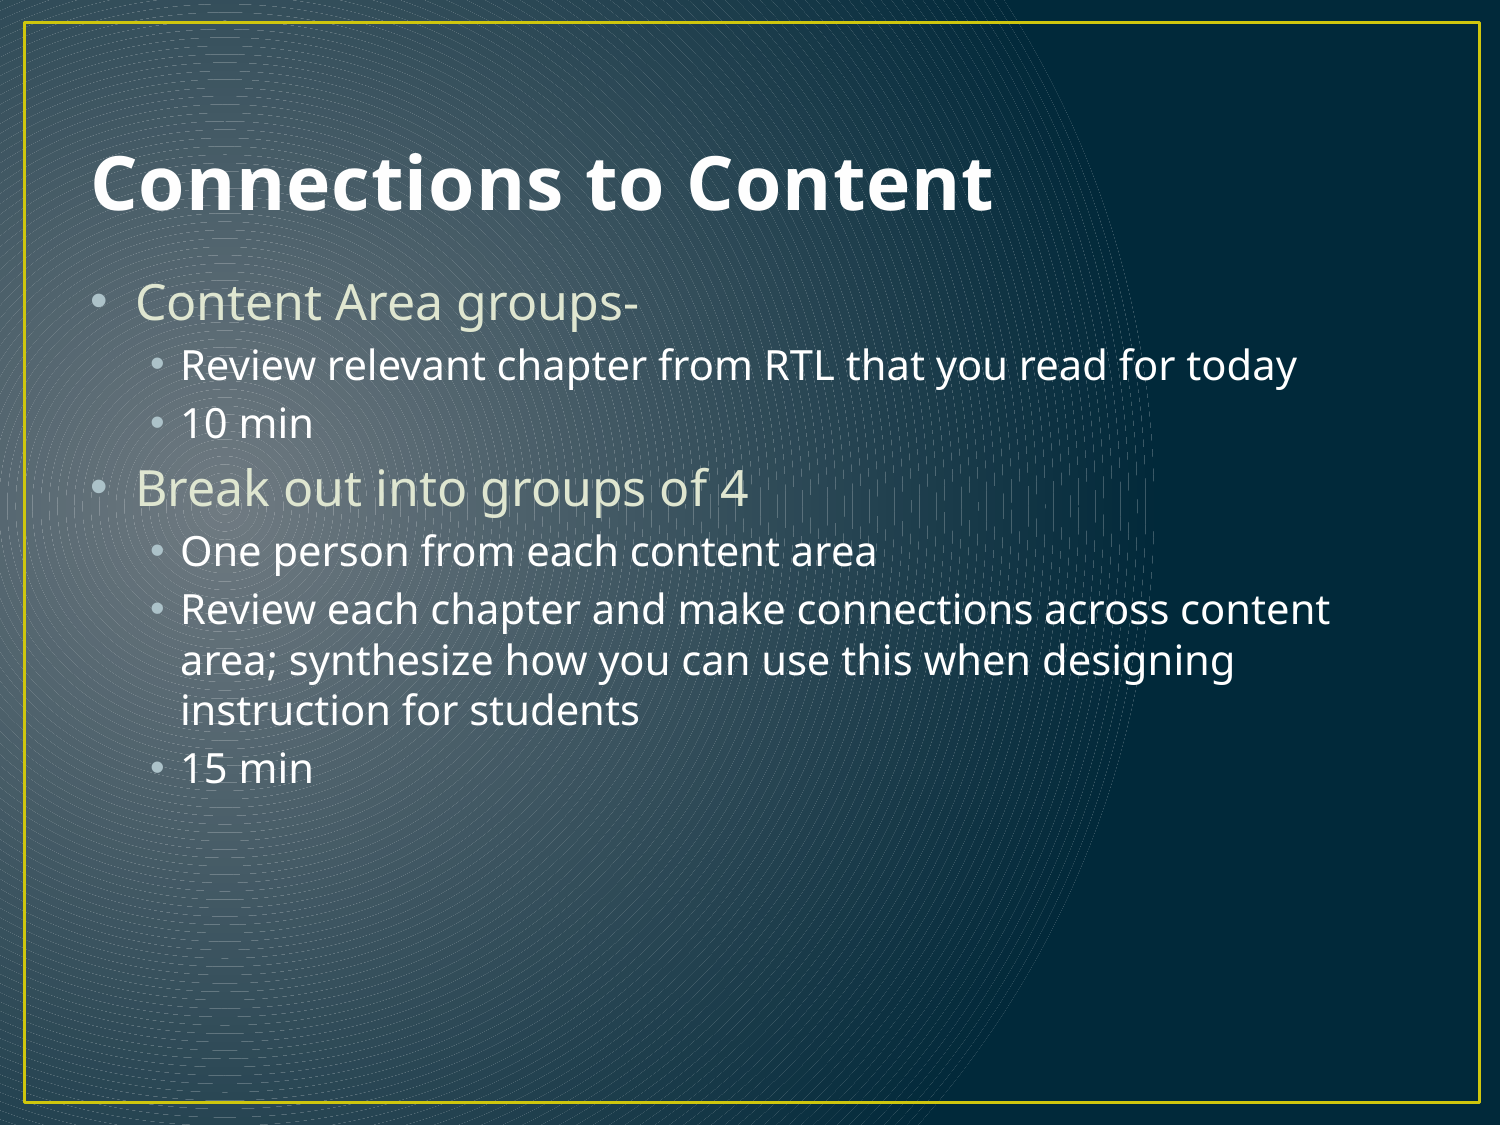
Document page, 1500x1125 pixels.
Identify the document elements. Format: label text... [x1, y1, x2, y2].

title Connections to Content [75, 45, 1425, 233]
list Content Area groups- Review relevant chapter from RTL that you read for today 10 min Break out into groups of 4 One person from each content area Review each chapter and make connections across content area; synthesize how you can use this when designing instruction for students 15 min [75, 262, 1425, 1005]
